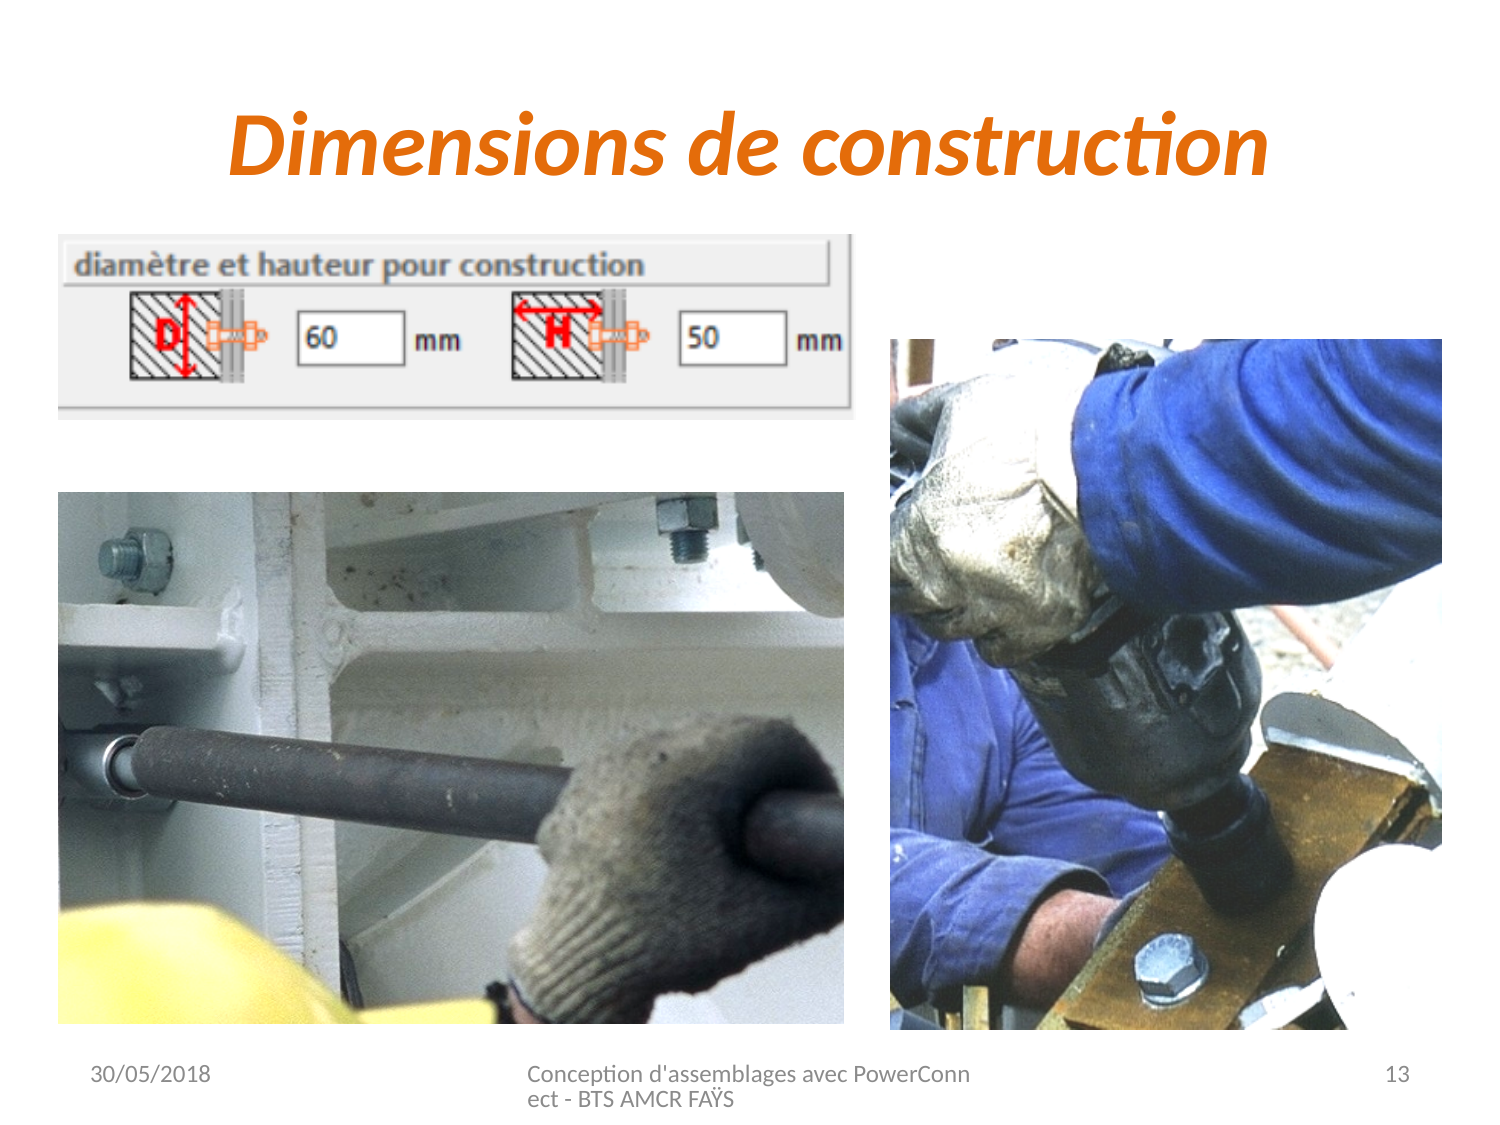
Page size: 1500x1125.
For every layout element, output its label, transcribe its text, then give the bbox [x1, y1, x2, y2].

picture [58, 234, 856, 420]
picture [890, 339, 1442, 1031]
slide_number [75, 1042, 425, 1103]
title Dimensions de construction [75, 45, 1425, 233]
slide_number 13 [1074, 1042, 1425, 1103]
picture [58, 491, 844, 1024]
footer Conception d'assemblages avec PowerConnect - BTS AMCR FAŸS [512, 1042, 988, 1103]
